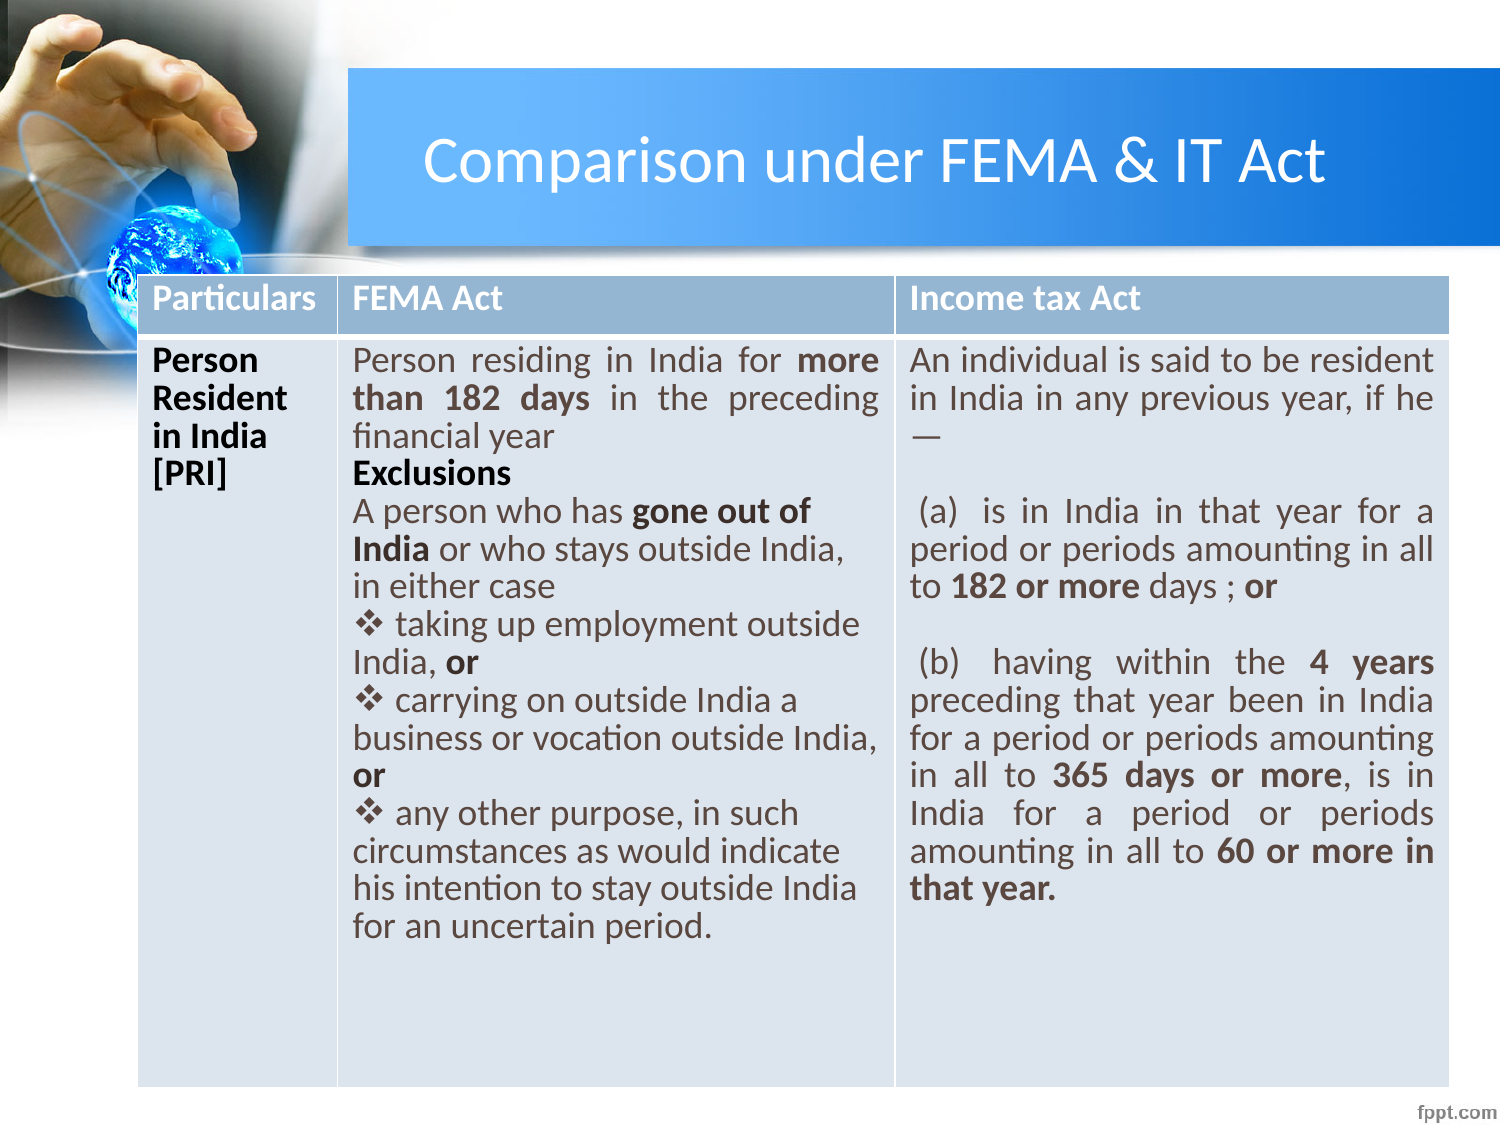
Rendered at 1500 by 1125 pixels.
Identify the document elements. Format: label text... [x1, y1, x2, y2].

table_cell Person Resident in India [PRI] [138, 340, 337, 1087]
table_header Income tax Act [896, 276, 1449, 334]
table_cell An individual is said to be resident in India in any previous year, if he— (a) is in India in that year for a period or periods amounting in all to 182 or more days ; or (b) having within the 4 years preceding that year been in India for a period or periods amounting in all to 365 days or more, is in India for a period or periods amounting in all to 60 or more in that year. [896, 340, 1449, 1087]
table_cell Person residing in India for more than 182 days in the preceding financial year Exclusions A person who has gone out of India or who stays outside India, in either case taking up employment outside India, or carrying on outside India a business or vocation outside India, or any other purpose, in such circumstances as would indicate his intention to stay outside India for an uncertain period. [338, 340, 894, 1087]
title Comparison under FEMA & IT Act [300, 99, 1451, 213]
table_header Particulars [138, 276, 337, 334]
picture [0, 0, 1500, 1125]
table_header FEMA Act [338, 276, 894, 334]
